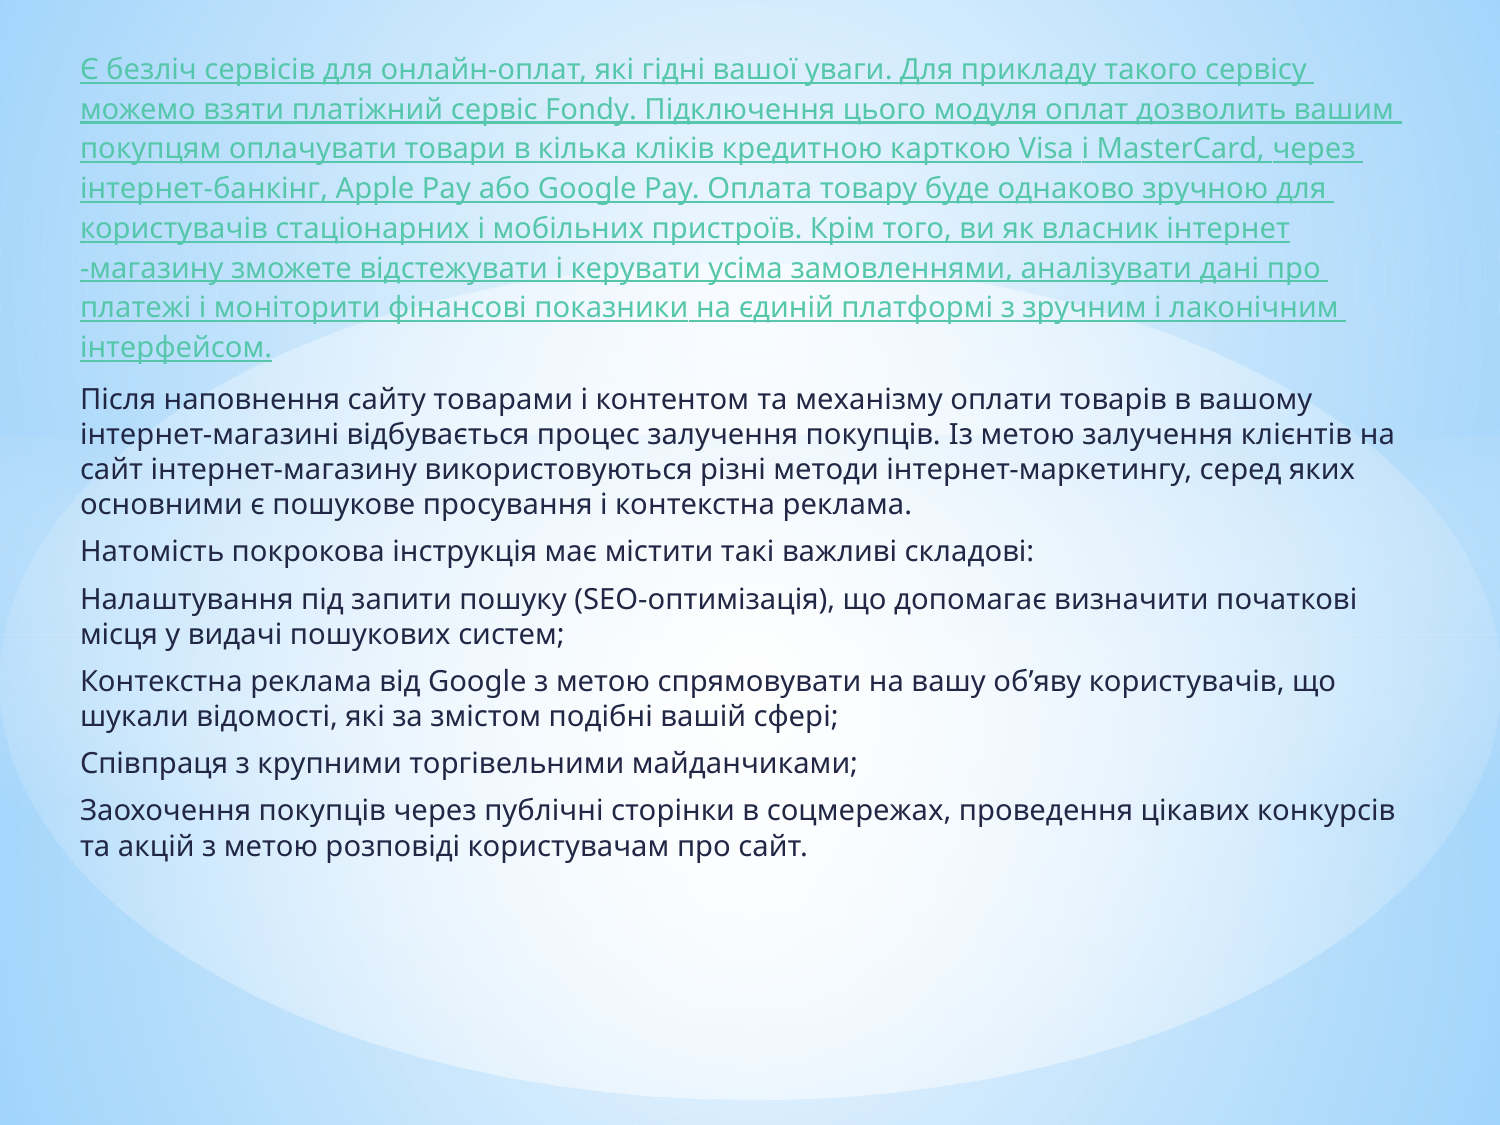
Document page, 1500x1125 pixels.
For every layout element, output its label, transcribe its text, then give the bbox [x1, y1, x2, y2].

subtitle Є безліч сервісів для онлайн-оплат, які гідні вашої уваги. Для прикладу такого сервісу можемо взяти платіжний сервіс Fondy. Підключення цього модуля оплат дозволить вашим покупцям оплачувати товари в кілька кліків кредитною карткою Visa і MasterCard, через інтернет-банкінг, Apple Pay або Google Pay. Оплата товару буде однаково зручною для користувачів стаціонарних і мобільних пристроїв. Крім того, ви як власник інтернет-магазину зможете відстежувати і керувати усіма замовленнями, аналізувати дані про платежі і моніторити фінансові показники на єдиній платформі з зручним і лаконічним інтерфейсом. Після наповнення сайту товарами і контентом та механізму оплати товарів в вашому інтернет-магазині відбувається процес залучення покупців. Із метою залучення клієнтів на сайт інтернет-магазину використовуються різні методи інтернет-маркетингу, серед яких основними є пошукове просування і контекстна реклама. Натомість покрокова інструкція має містити такі важливі складові: Налаштування під запити пошуку (SEO-оптимізація), що допомагає визначити початкові місця у видачі пошукових систем; Контекстна реклама від Google з метою спрямовувати на вашу об’яву користувачів, що шукали відомості, які за змістом подібні вашій сфері; Співпраця з крупними торгівельними майданчиками; Заохочення покупців через публічні сторінки в соцмережах, проведення цікавих конкурсів та акцій з метою розповіді користувачам про сайт. [64, 42, 1436, 1071]
